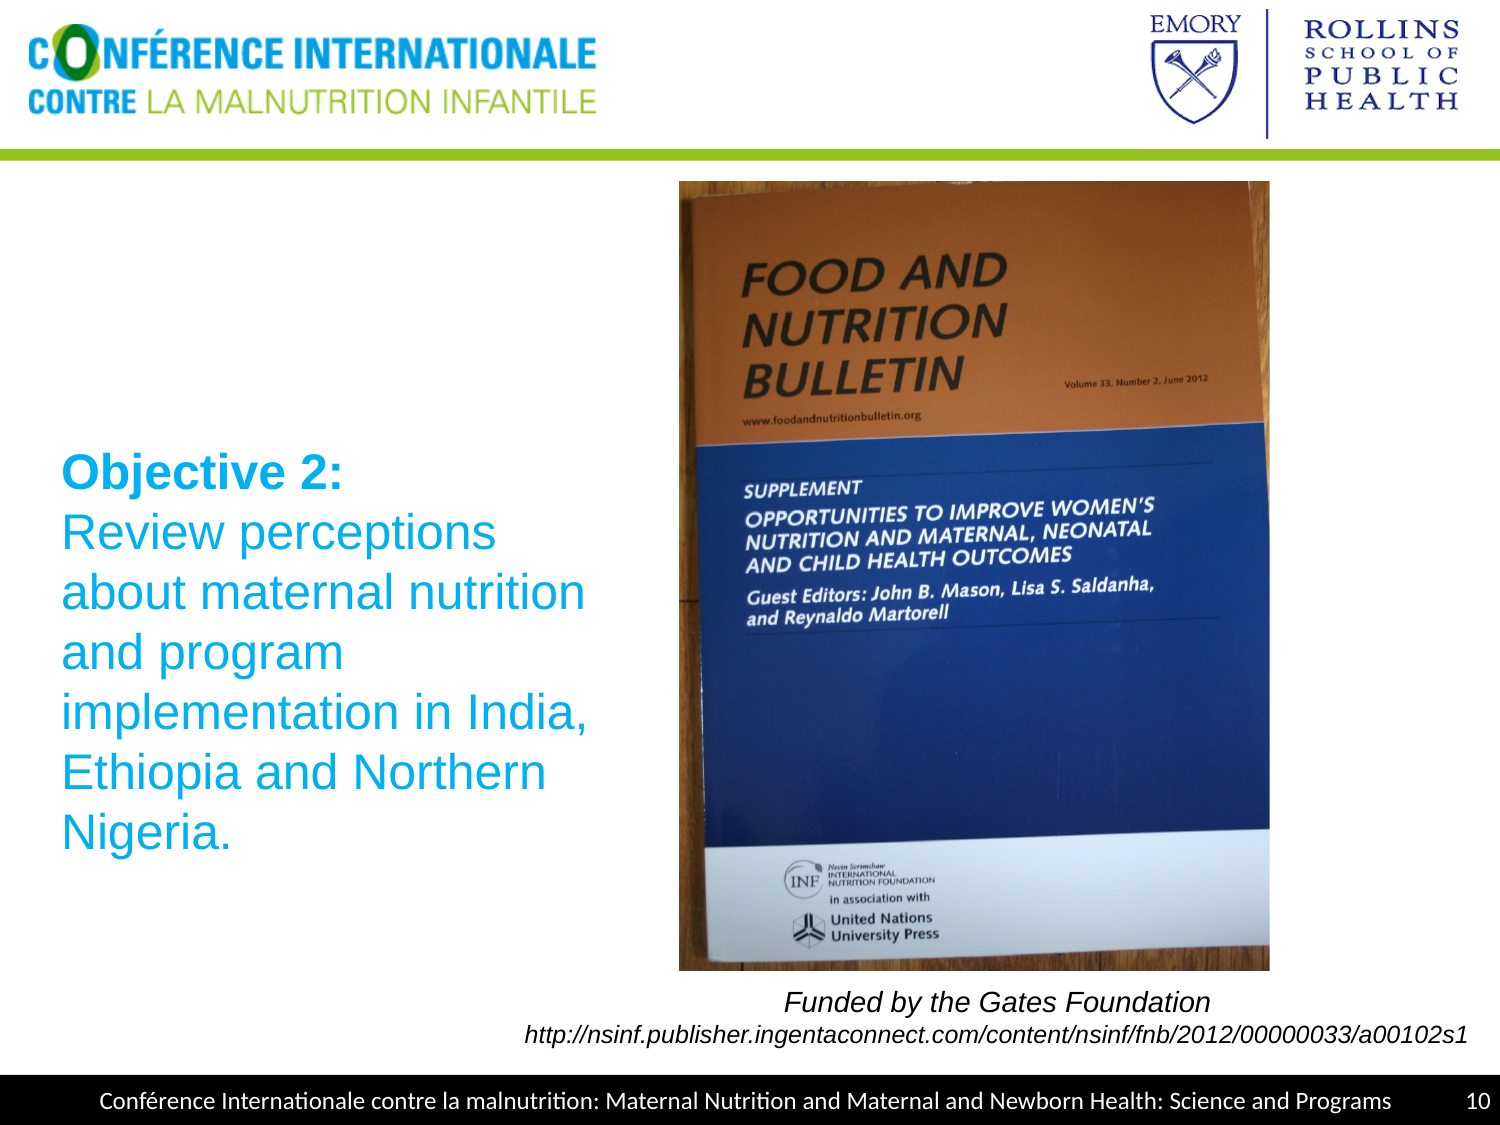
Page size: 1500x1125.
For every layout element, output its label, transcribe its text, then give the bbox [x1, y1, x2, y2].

text_box Objective 2: Review perceptions about maternal nutrition and program implementation in India, Ethiopia and Northern Nigeria. [46, 432, 644, 868]
footer Conférence Internationale contre la malnutrition: Maternal Nutrition and Maternal and Newborn Health: Science and Programs [0, 1069, 1500, 1125]
picture [1144, 0, 1483, 150]
picture [678, 181, 1270, 972]
text_box Funded by the Gates Foundation http://nsinf.publisher.ingentaconnect.com/content/nsinf/fnb/2012/00000033/a00102s1 [466, 975, 1500, 1056]
text_box [0, 147, 1500, 163]
picture [29, 24, 597, 115]
